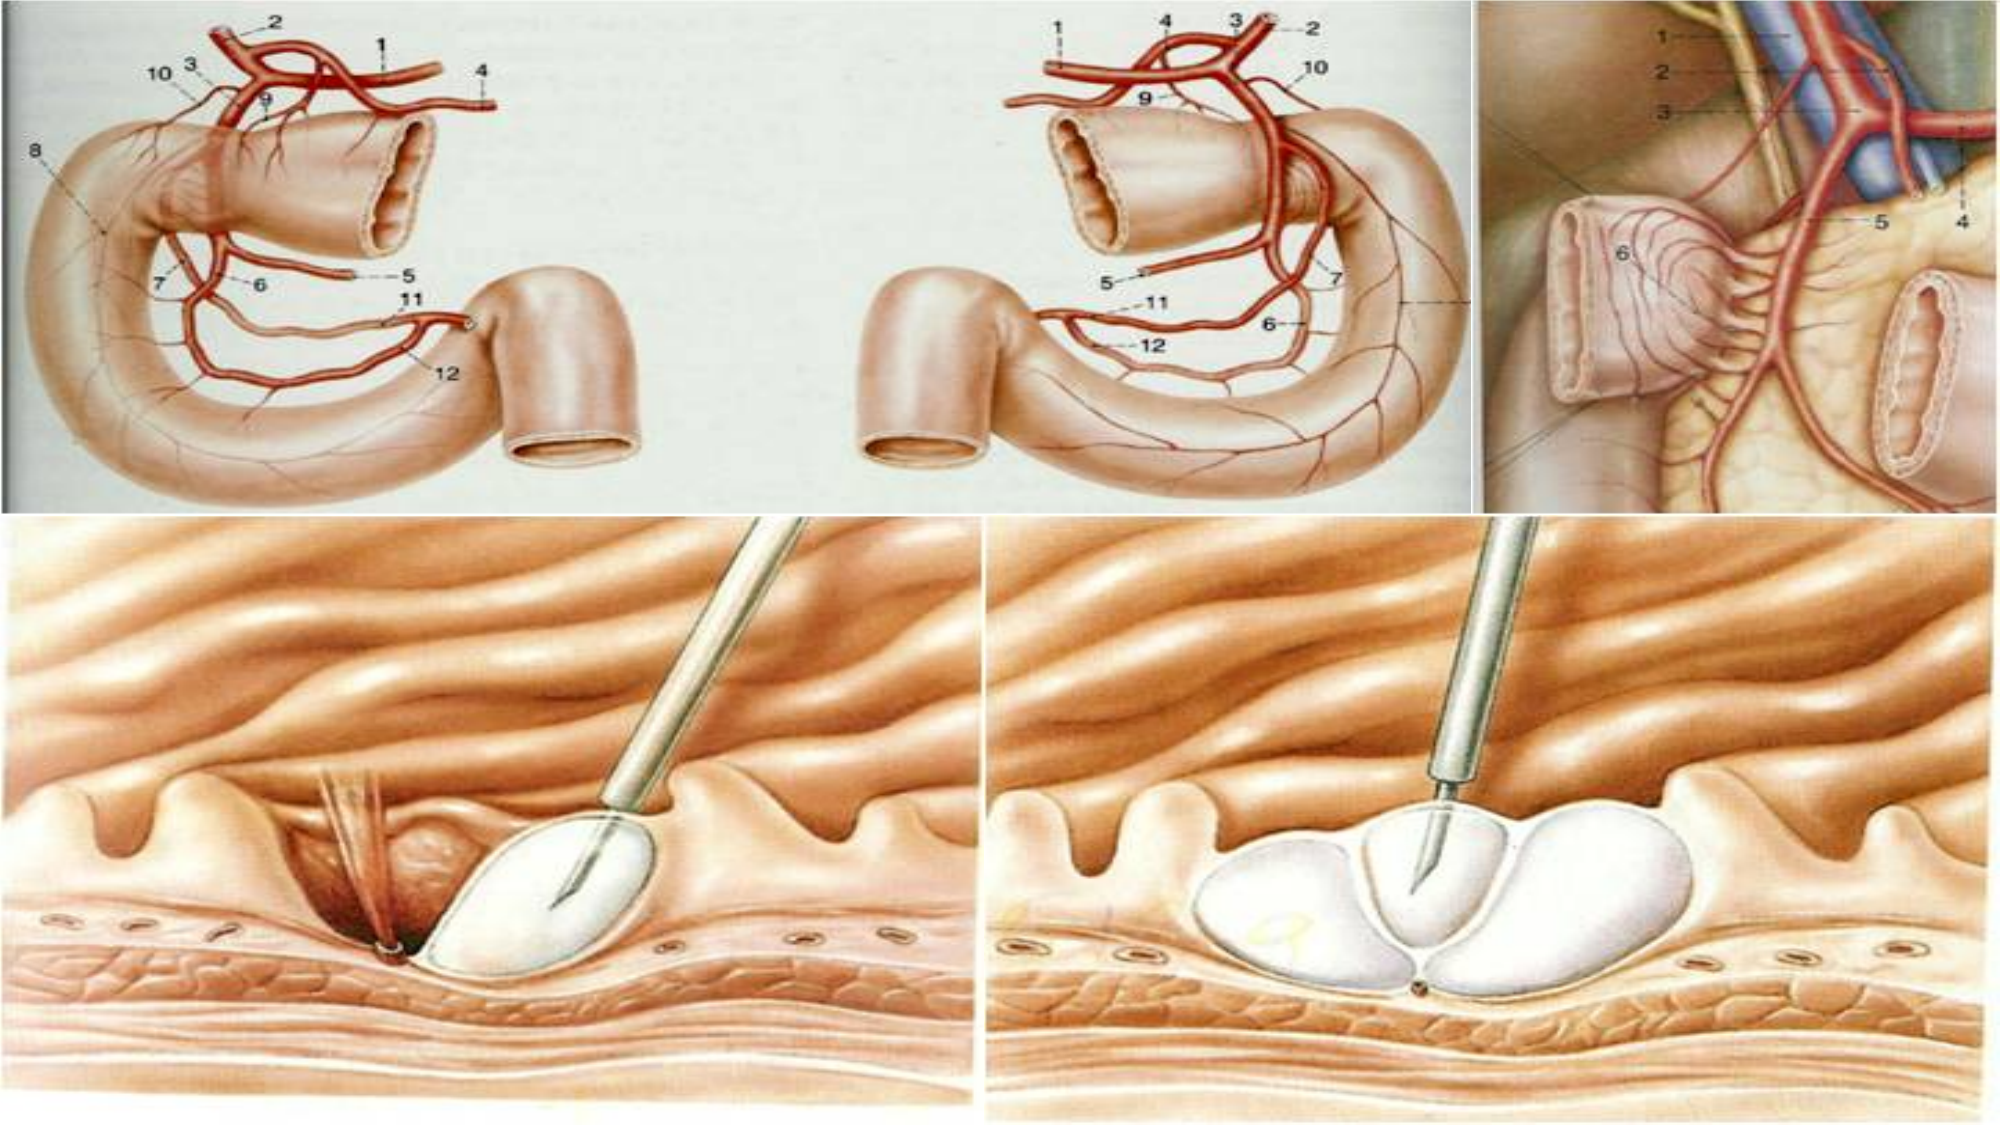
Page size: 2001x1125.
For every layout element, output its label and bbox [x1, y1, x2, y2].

text_box [0, 0, 2000, 1125]
